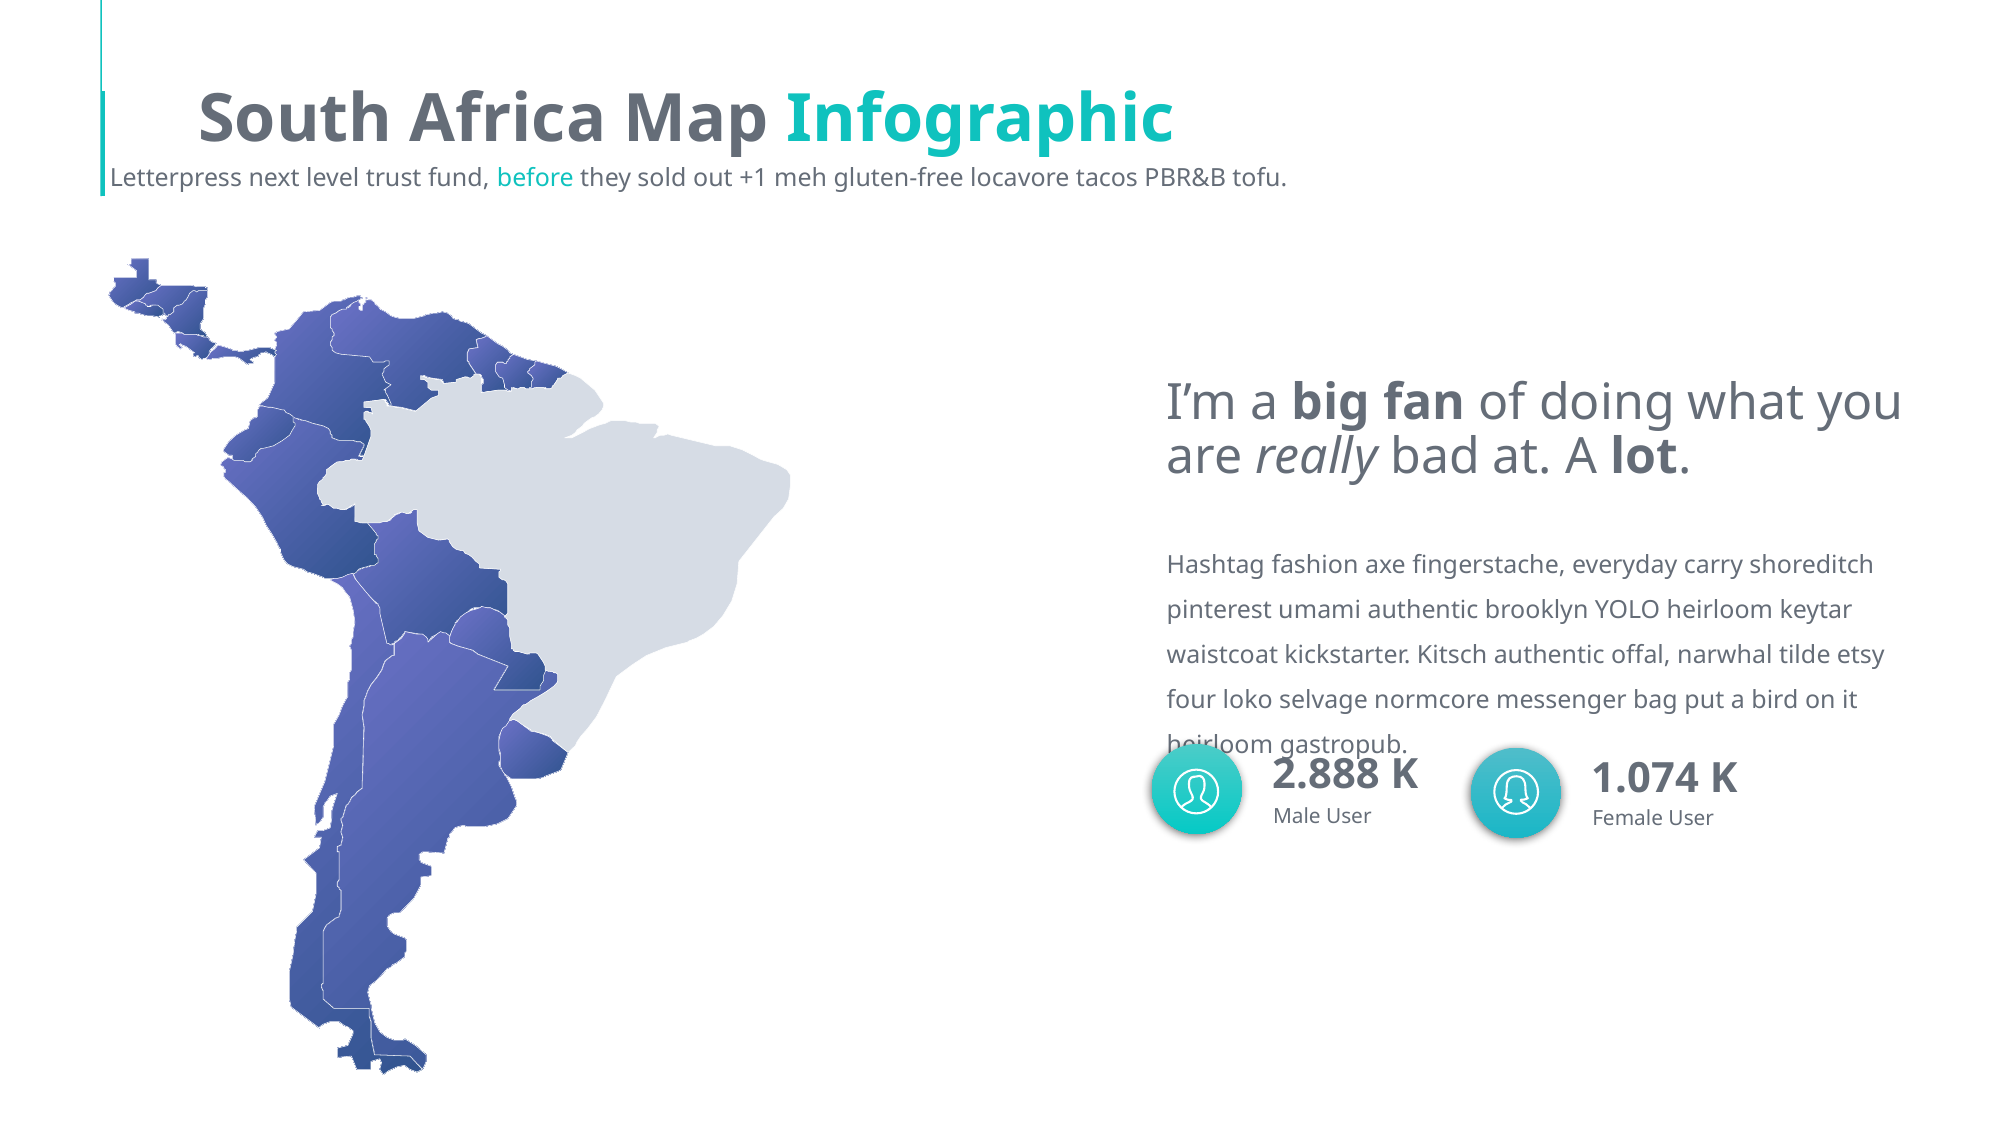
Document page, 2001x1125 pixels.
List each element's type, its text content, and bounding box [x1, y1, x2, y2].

text_box Letterpress next level trust fund, before they sold out +1 meh gluten-free locavore tacos PBR&B tofu. [95, 154, 1310, 199]
text_box I’m a big fan of doing what you are really bad at. A lot. [1151, 368, 1971, 492]
text_box South Africa Map Infographic [183, 66, 1423, 162]
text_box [1471, 743, 1748, 838]
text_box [108, 258, 791, 1075]
text_box Hashtag fashion axe fingerstache, everyday carry shoreditch pinterest umami authentic brooklyn YOLO heirloom keytar waistcoat kickstarter. Kitsch authentic offal, narwhal tilde etsy four loko selvage normcore messenger bag put a bird on it heirloom gastropub. [1151, 526, 1950, 766]
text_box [1151, 739, 1428, 834]
